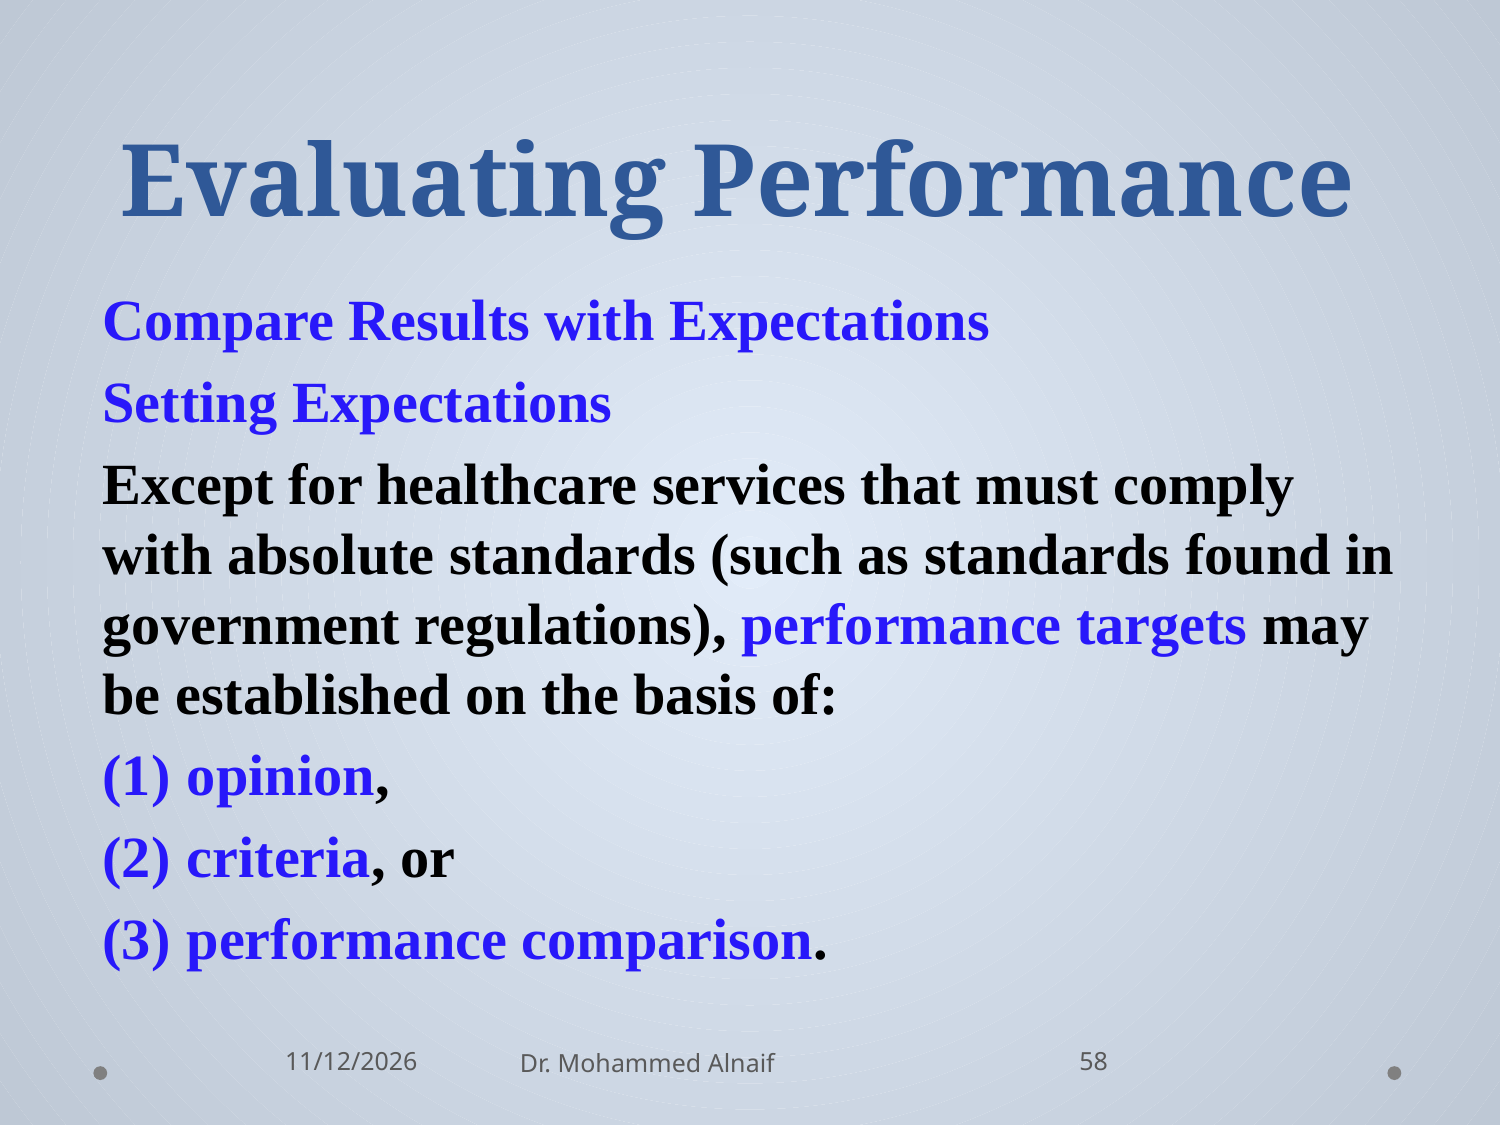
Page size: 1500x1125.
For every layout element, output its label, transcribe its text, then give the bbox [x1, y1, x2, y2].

subtitle Compare Results with Expectations Setting Expectations Except for healthcare services that must comply with absolute standards (such as standards found in government regulations), performance targets may be established on the basis of: opinion, criteria, or performance comparison. [87, 275, 1425, 1001]
slide_number 58 [1074, 1025, 1425, 1100]
footer Dr. Mohammed Alnaif [512, 1025, 988, 1100]
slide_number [75, 1025, 425, 1100]
title Evaluating Performance [100, 78, 1376, 244]
